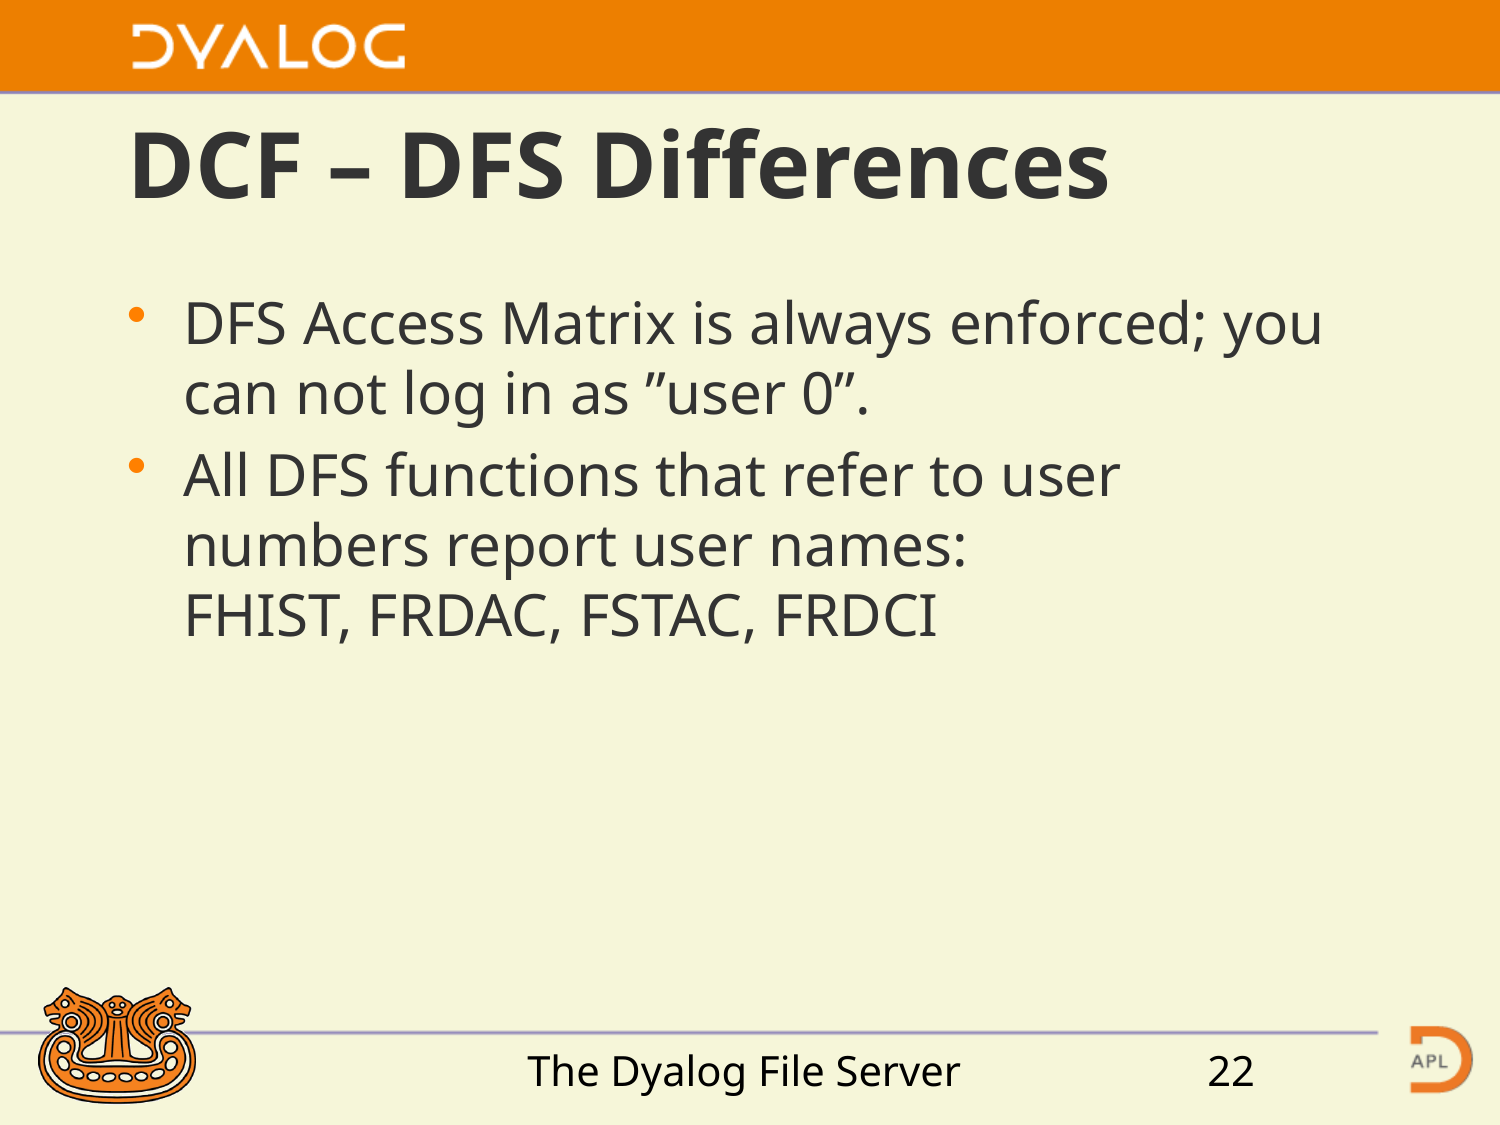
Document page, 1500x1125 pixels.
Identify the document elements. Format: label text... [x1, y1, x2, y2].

list DFS Access Matrix is always enforced; you can not log in as ”user 0”. All DFS functions that refer to user numbers report user names: FHIST, FRDAC, FSTAC, FRDCI [112, 278, 1388, 954]
slide_number [112, 1037, 425, 1113]
slide_number 22 [1074, 1037, 1388, 1113]
picture [0, 0, 1500, 1125]
footer The Dyalog File Server [512, 1037, 988, 1113]
title DCF – DFS Differences [112, 99, 1388, 278]
